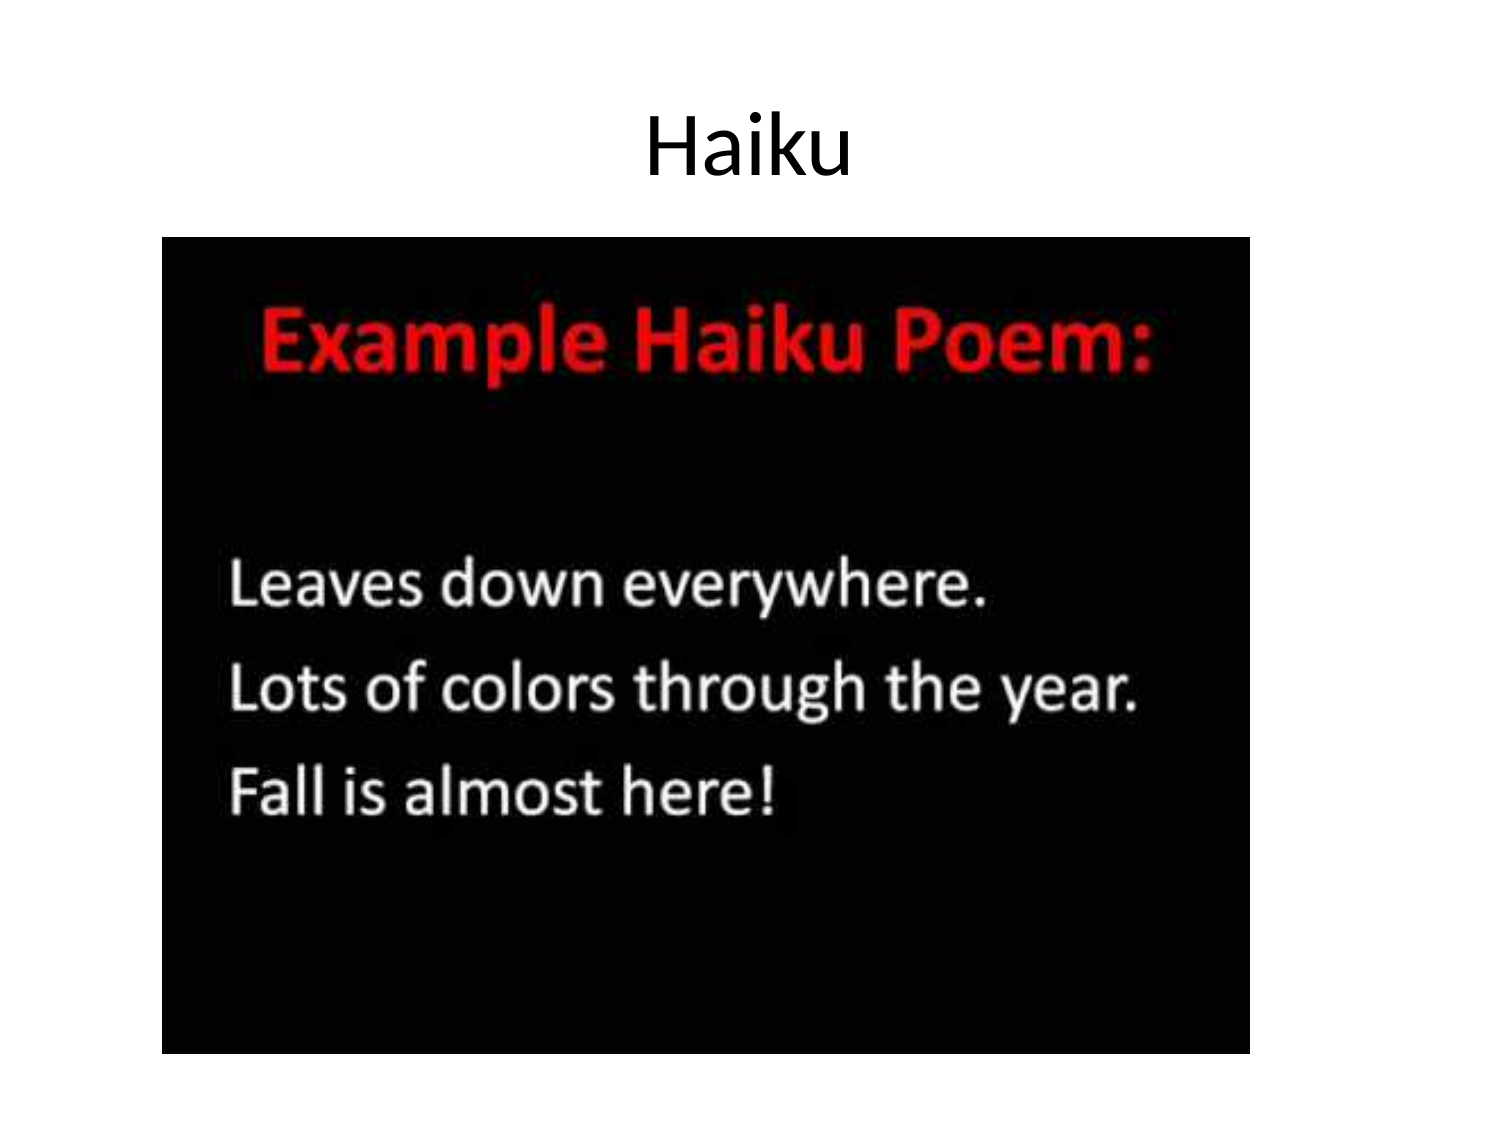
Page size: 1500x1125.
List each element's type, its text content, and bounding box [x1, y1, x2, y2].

picture [162, 237, 1251, 1054]
title Haiku [75, 45, 1425, 233]
